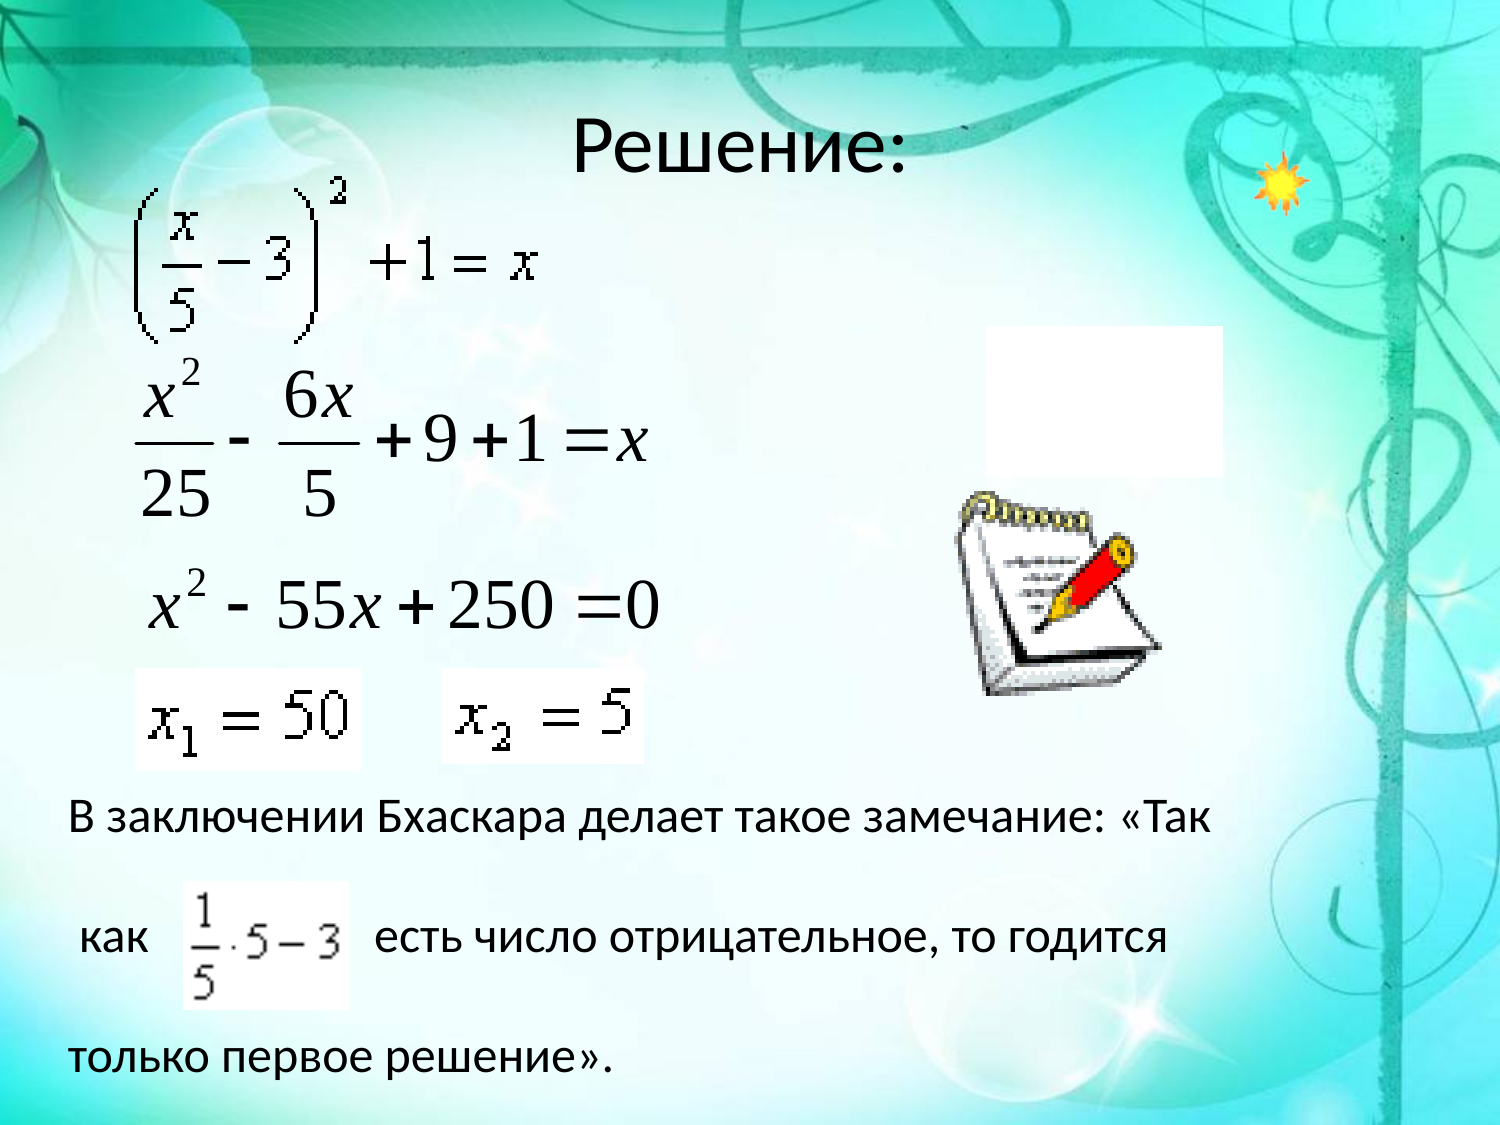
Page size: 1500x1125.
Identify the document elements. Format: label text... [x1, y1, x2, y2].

title Решение: [74, 44, 1426, 233]
picture [0, 0, 1500, 1125]
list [123, 160, 550, 337]
text_box В заключении Бхаскара делает такое замечание: «Так как есть число отрицательное, то годится только первое решение». [53, 774, 1376, 1090]
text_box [123, 337, 662, 533]
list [135, 550, 673, 647]
